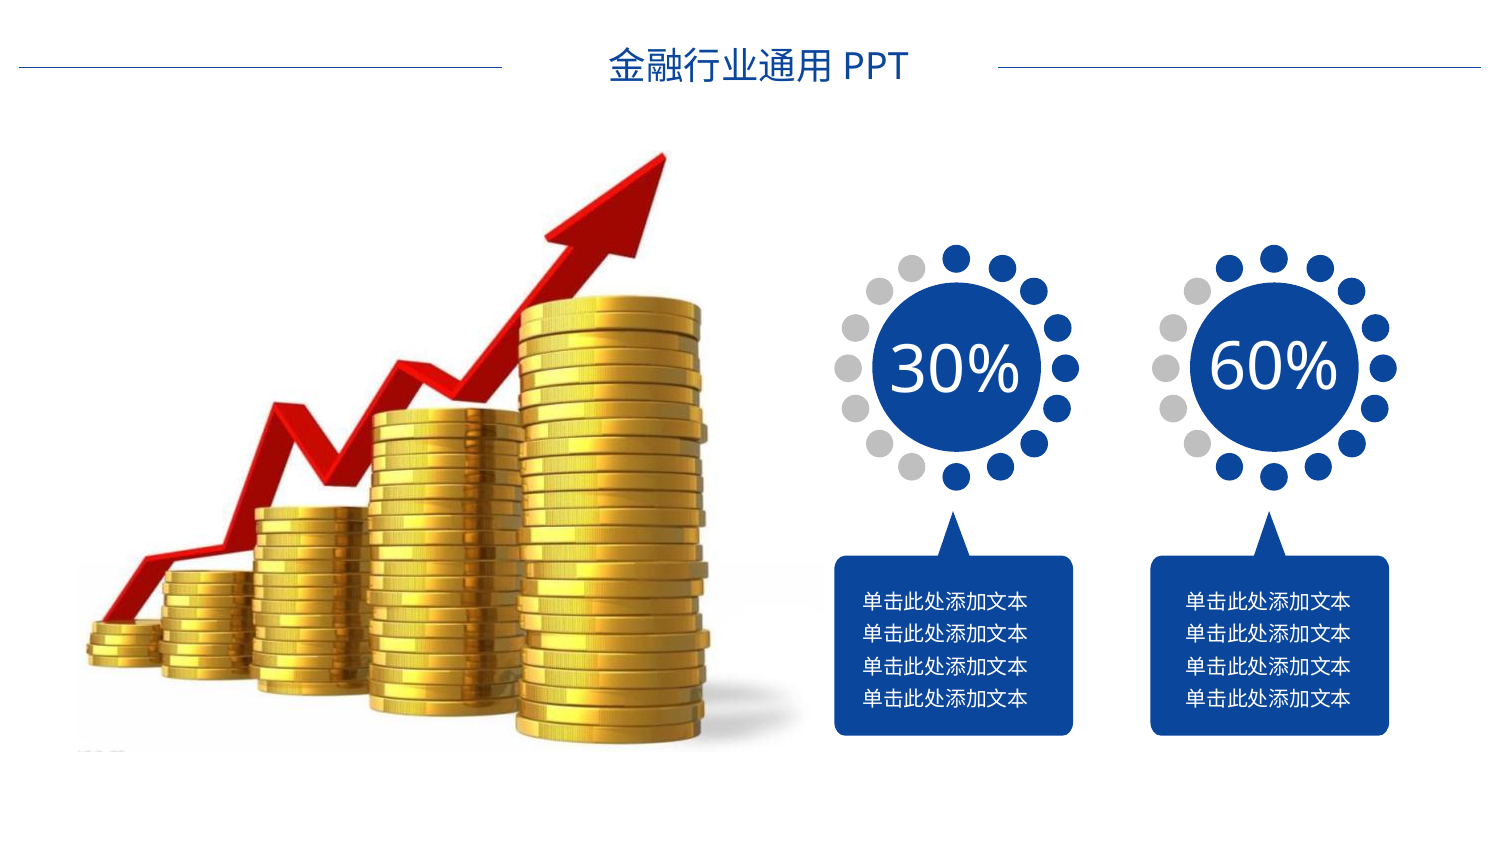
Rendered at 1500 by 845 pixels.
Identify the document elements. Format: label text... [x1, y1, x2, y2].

text_box 单击此处添加文本单击此处添加文本 单击此处添加文本单击此处添加文本 [1167, 575, 1370, 717]
text_box 金融行业通用PPT [483, 34, 1034, 95]
text_box [834, 511, 1074, 736]
text_box 单击此处添加文本单击此处添加文本 单击此处添加文本单击此处添加文本 [844, 575, 1047, 717]
text_box [1150, 511, 1390, 736]
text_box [834, 244, 1080, 491]
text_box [1151, 244, 1398, 491]
picture [78, 149, 826, 752]
